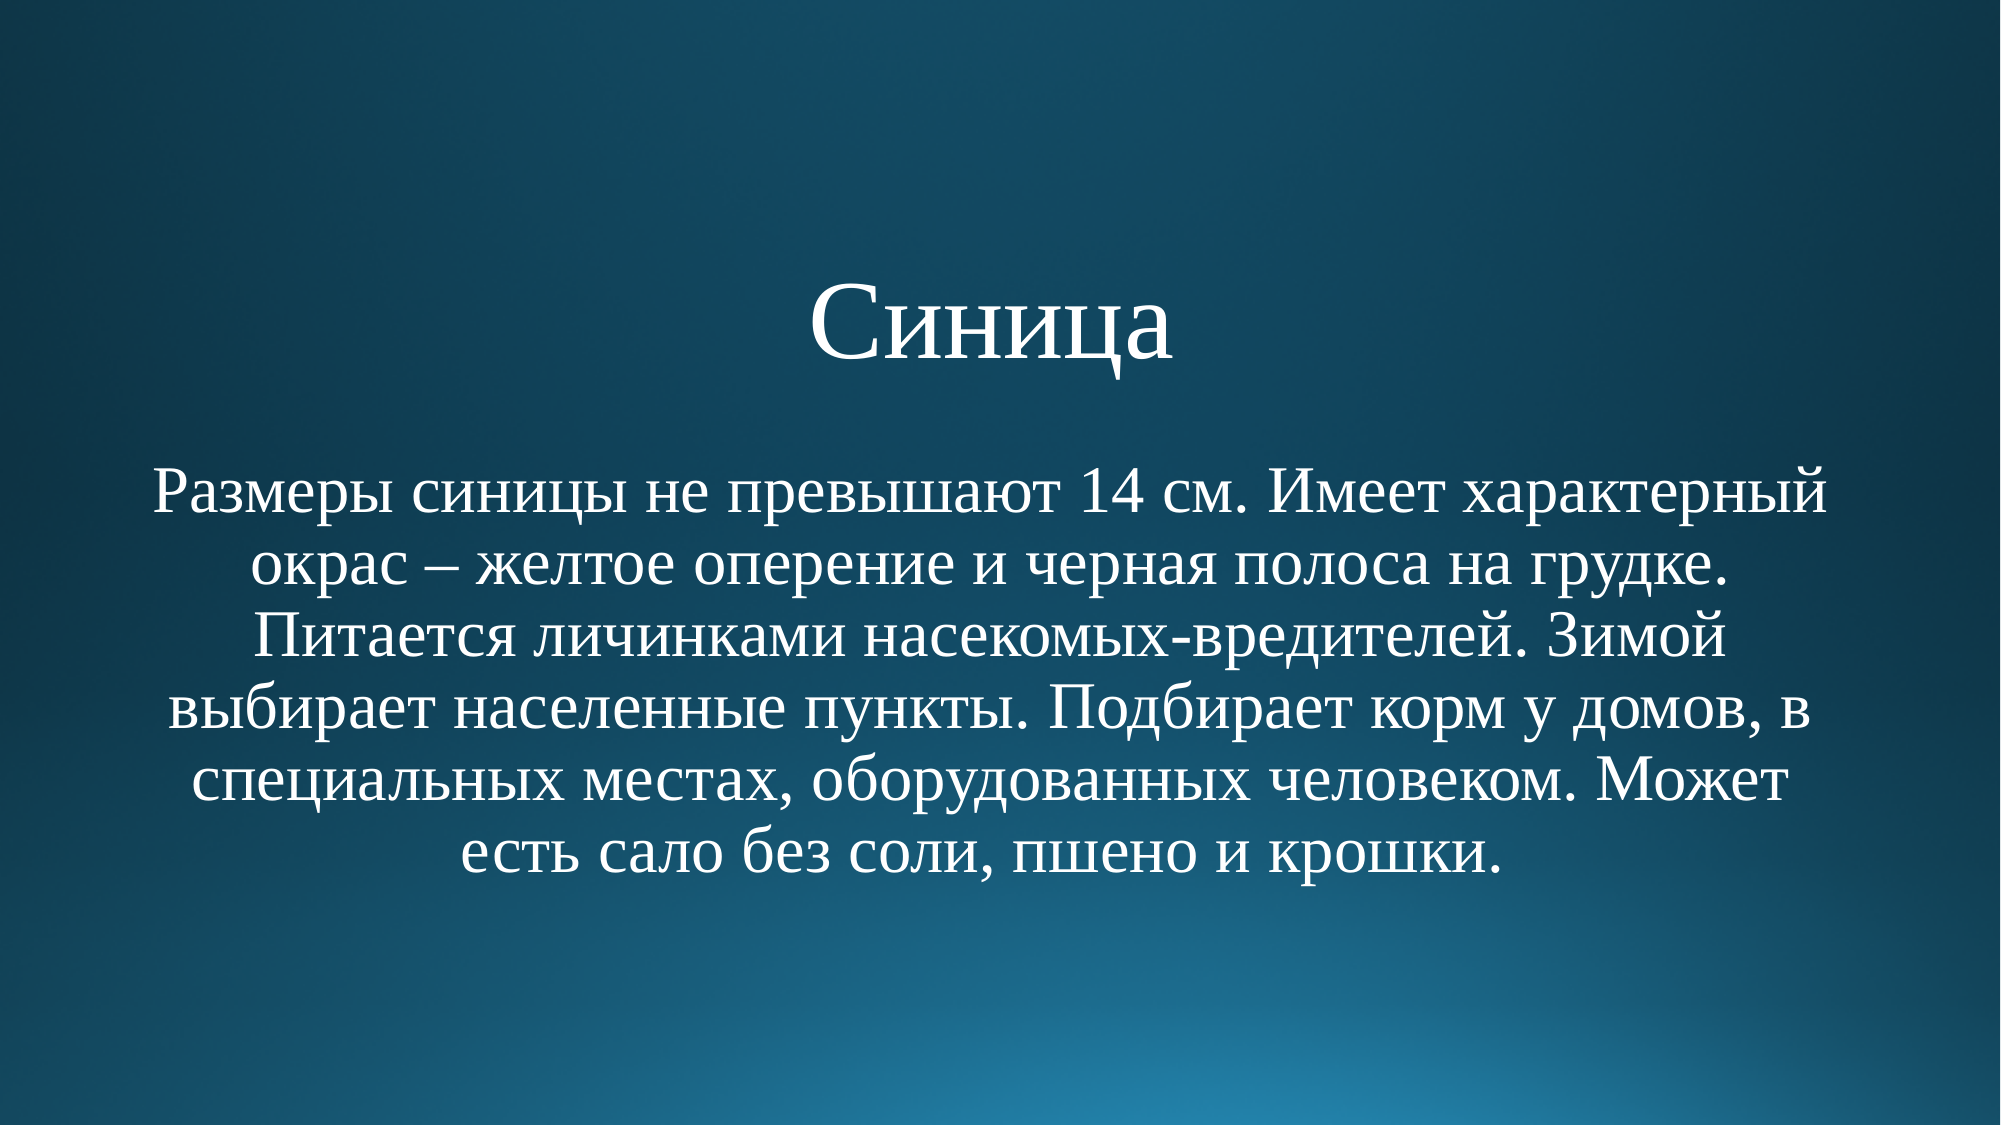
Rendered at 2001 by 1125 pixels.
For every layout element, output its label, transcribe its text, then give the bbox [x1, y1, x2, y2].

title Синица Размеры синицы не превышают 14 см. Имеет характерный окрас – желтое оперение и черная полоса на грудке. Питается личинками насекомых-вредителей. Зимой выбирает населенные пункты. Подбирает корм у домов, в специальных местах, оборудованных человеком. Может есть сало без соли, пшено и крошки. [107, 81, 1875, 1067]
picture [0, 0, 2001, 1125]
